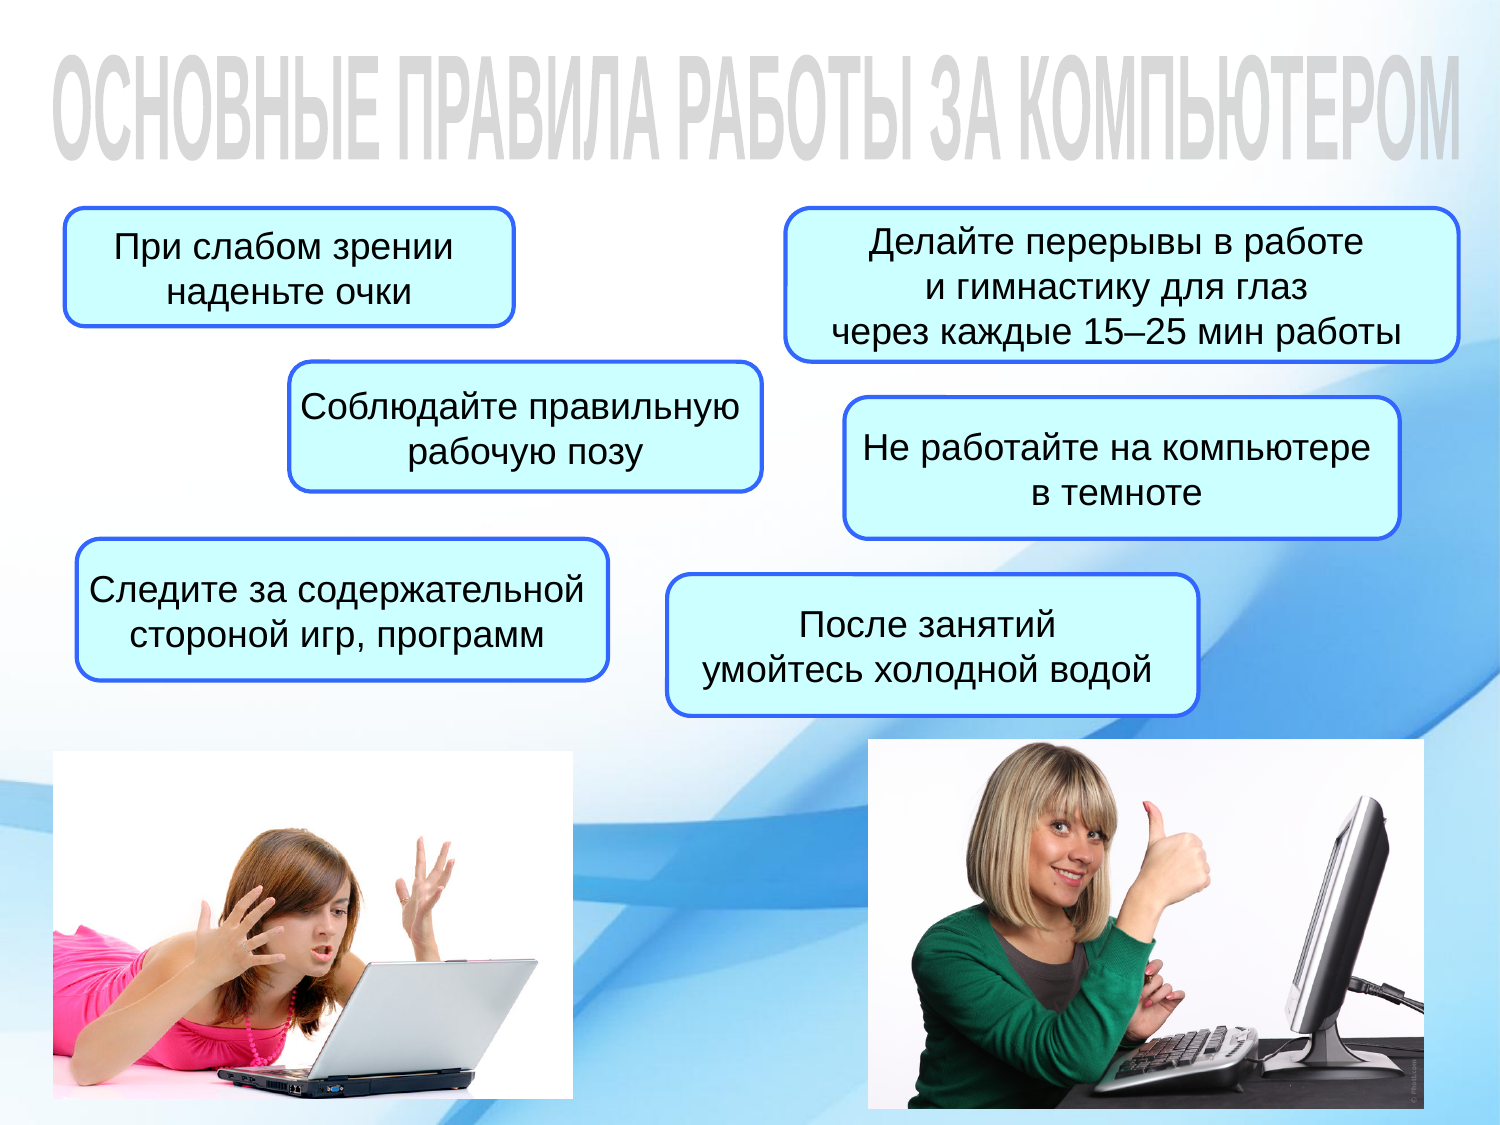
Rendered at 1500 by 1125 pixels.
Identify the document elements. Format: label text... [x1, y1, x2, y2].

text_box Не работайте на компьютере в темноте [844, 397, 1400, 539]
text_box Делайте перерывы в работе и гимнастику для глаз через каждые 15–25 мин работы [785, 207, 1459, 362]
text_box После занятий умойтесь холодной водой [667, 574, 1199, 716]
picture [0, 0, 1500, 1125]
text_box Следите за содержательной стороной игр, программ [76, 538, 609, 681]
text_box При слабом зрении наденьте очки [64, 207, 514, 327]
text_box Соблюдайте правильную рабочую позу [289, 361, 762, 492]
